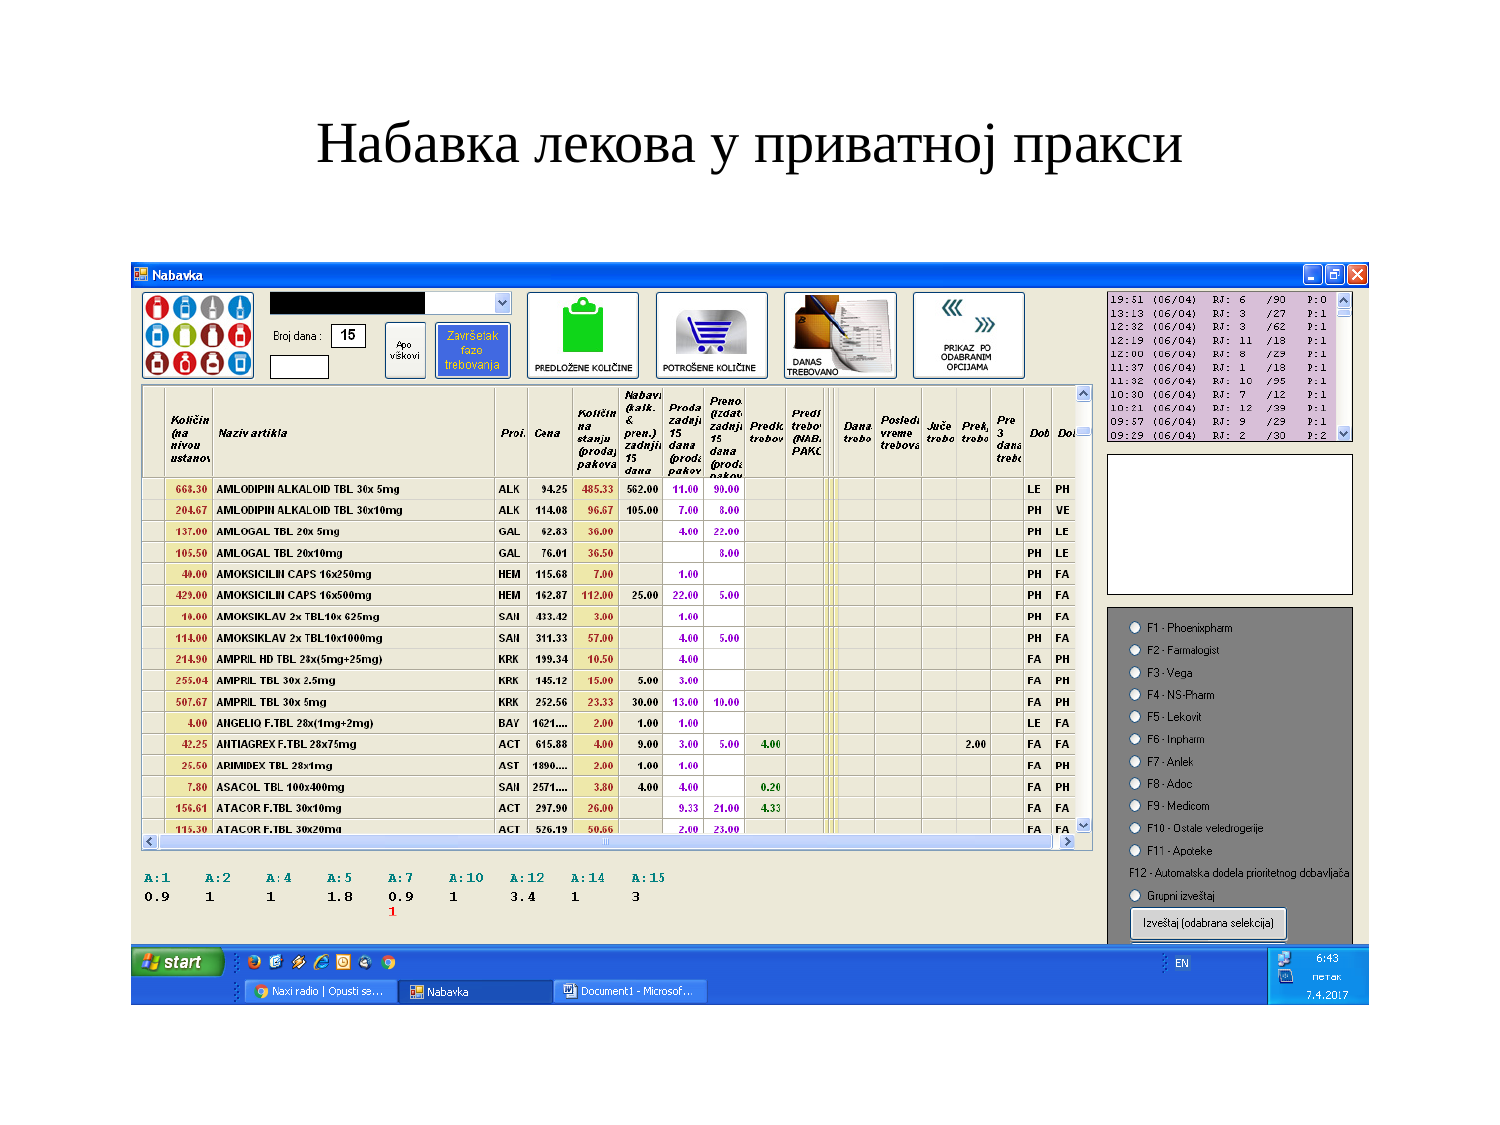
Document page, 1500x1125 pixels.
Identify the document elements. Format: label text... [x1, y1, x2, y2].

title Набавка лекова у приватној пракси [75, 45, 1425, 233]
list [130, 262, 1369, 1006]
